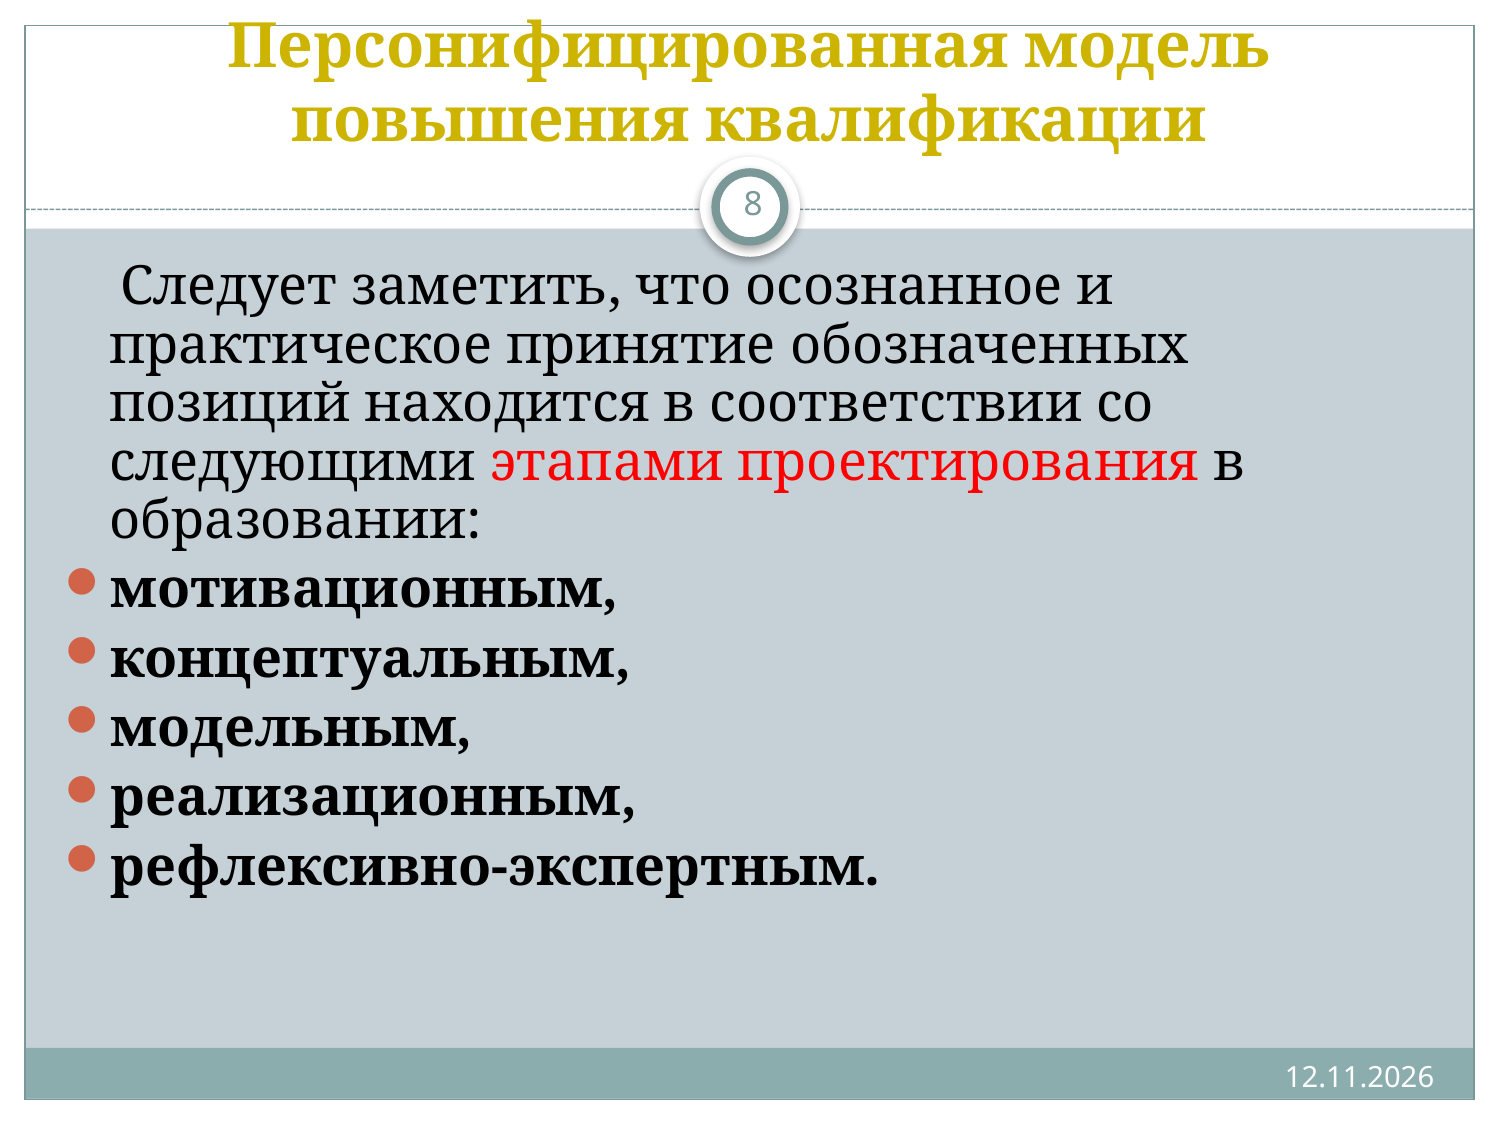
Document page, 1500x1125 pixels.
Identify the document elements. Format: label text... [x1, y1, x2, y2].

slide_number 8 [715, 168, 791, 241]
list Следует заметить, что осознанное и практическое принятие обозначенных позиций находится в соответствии со следующими этапами проектирования в образовании: мотивационным, концептуальным, модельным, реализационным, рефлексивно-экспертным. [49, 250, 1445, 1001]
title Персонифицированная модель повышения квалификации [49, 37, 1450, 162]
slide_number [950, 1050, 1450, 1111]
